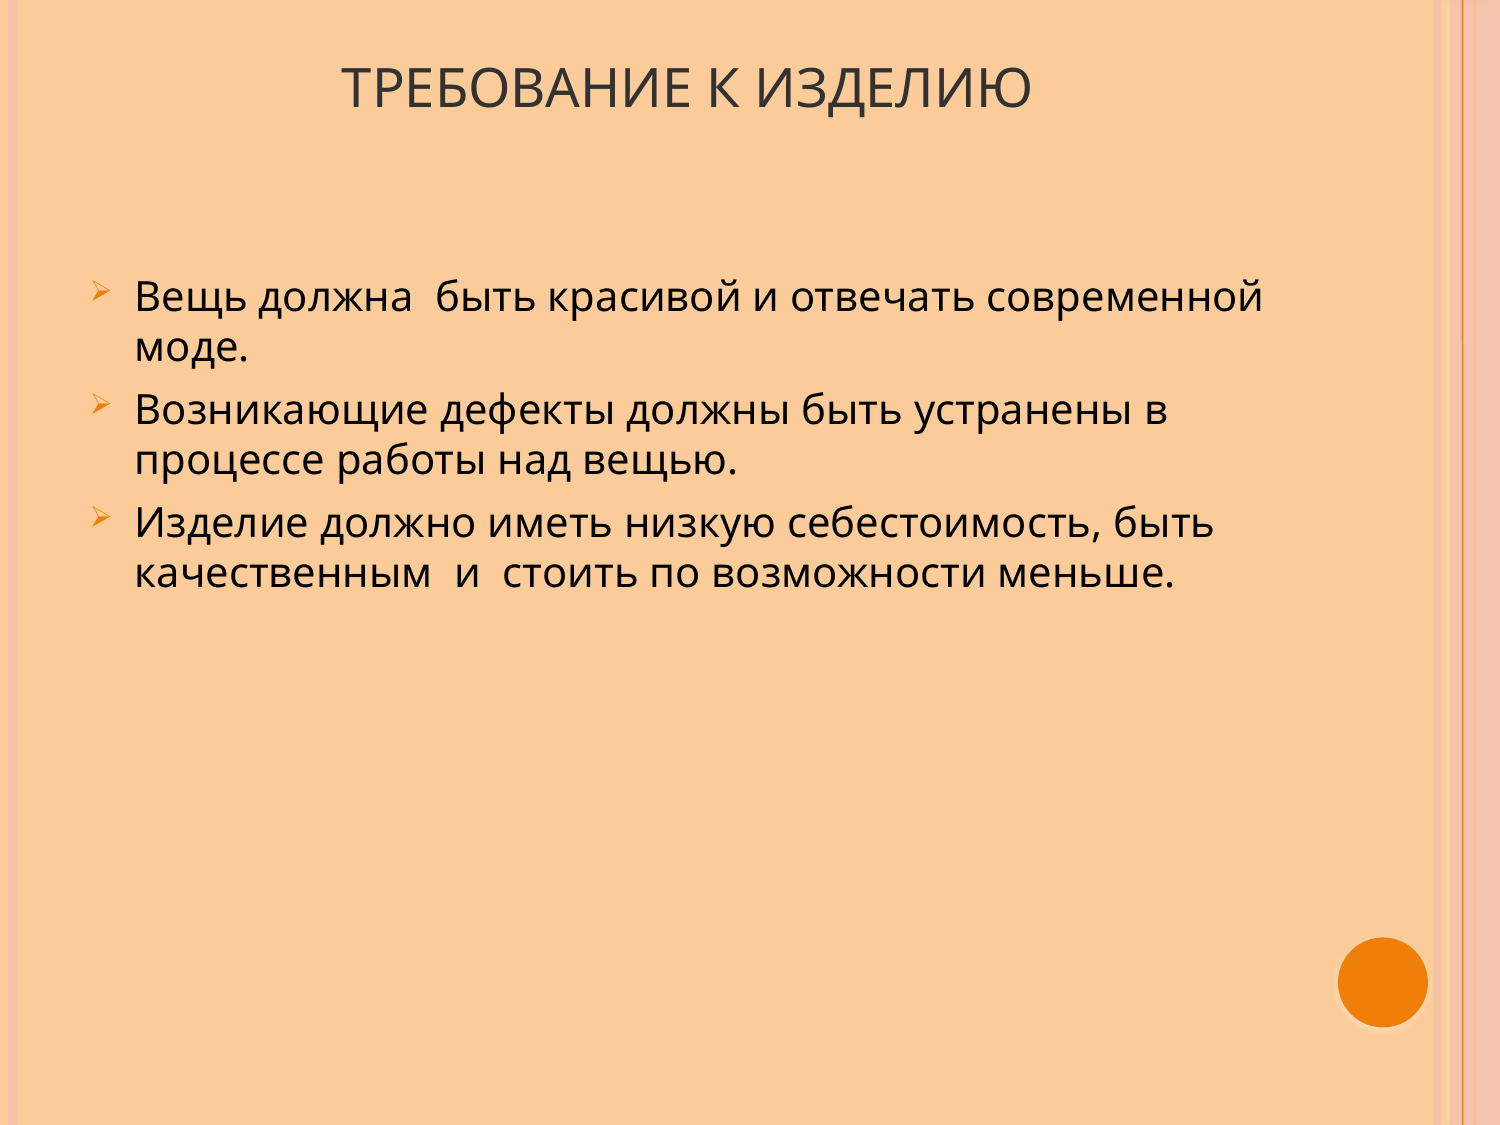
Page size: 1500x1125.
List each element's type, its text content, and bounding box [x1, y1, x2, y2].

list Вещь должна быть красивой и отвечать современной моде. Возникающие дефекты должны быть устранены в процессе работы над вещью. Изделие должно иметь низкую себестоимость, быть качественным и стоить по возможности меньше. [75, 262, 1300, 1062]
title Требование к изделию [75, 45, 1300, 126]
